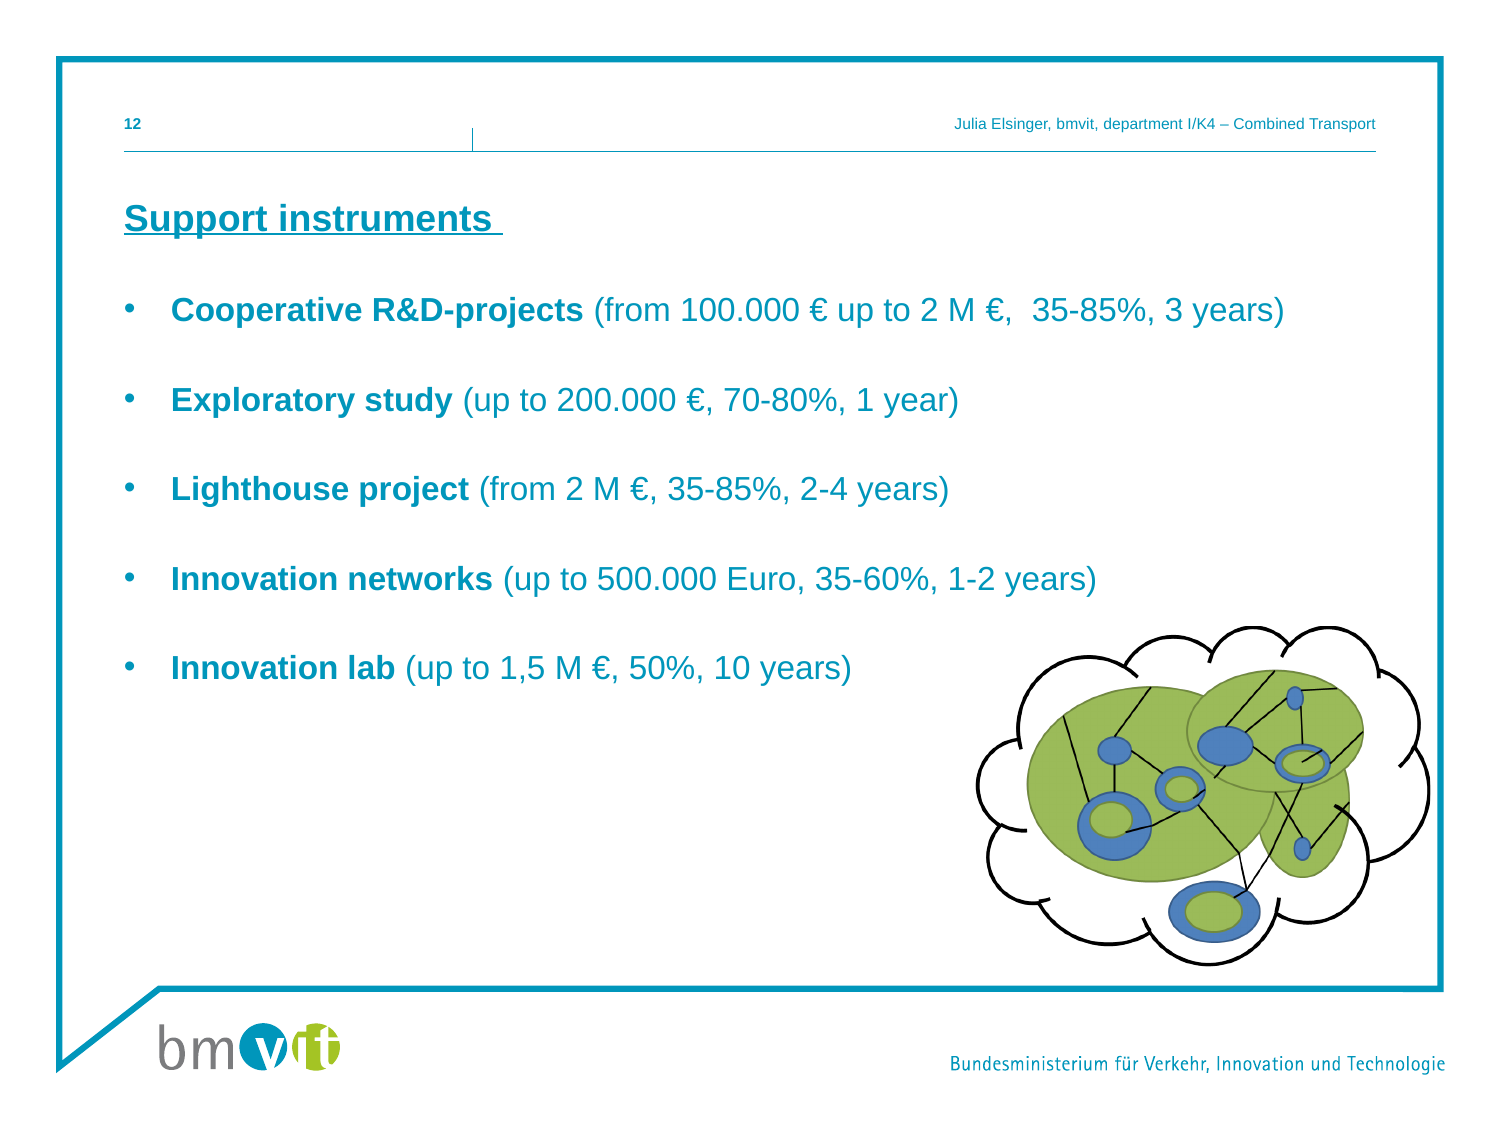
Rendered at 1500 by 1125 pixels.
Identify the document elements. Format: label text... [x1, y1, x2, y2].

list Support instruments Cooperative R&D-projects (from 100.000 € up to 2 M €, 35-85%, 3 years) Exploratory study (up to 200.000 €, 70-80%, 1 year) Lighthouse project (from 2 M €, 35-85%, 2-4 years) Innovation networks (up to 500.000 Euro, 35-60%, 1-2 years) Innovation lab (up to 1,5 M €, 50%, 10 years) [123, 184, 1388, 917]
slide_number 12 [123, 113, 160, 138]
picture [926, 625, 1431, 977]
footer Julia Elsinger, bmvit, department I/K4 – Combined Transport [901, 113, 1376, 138]
